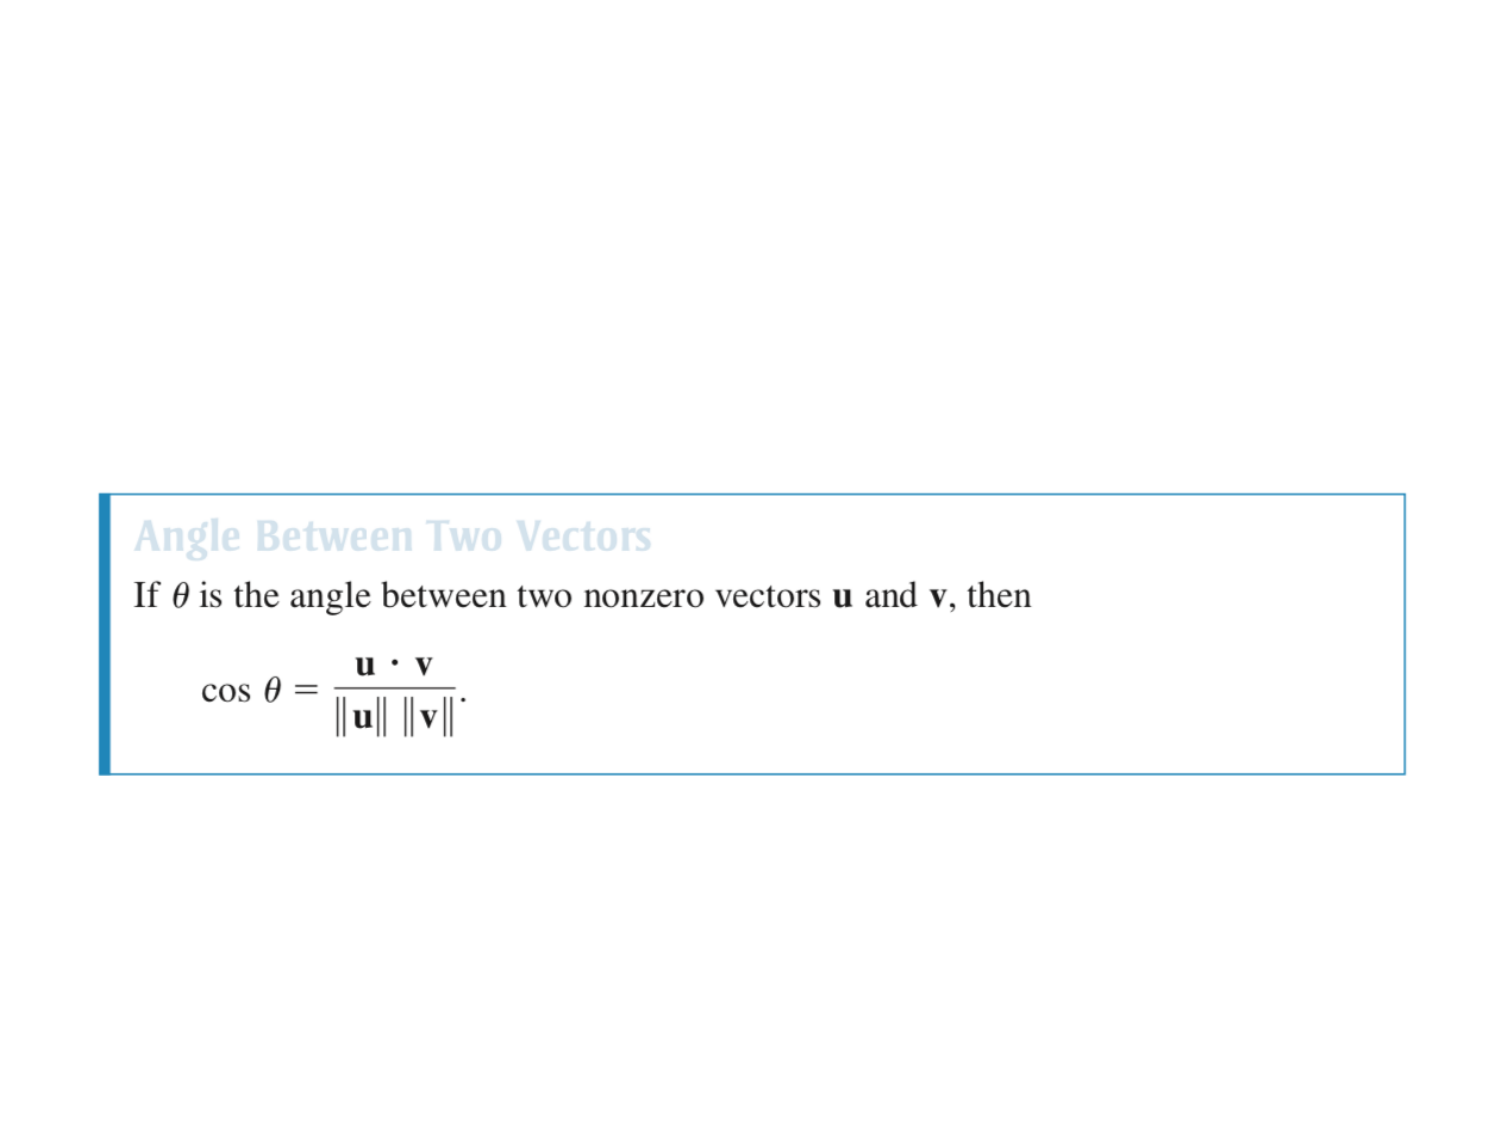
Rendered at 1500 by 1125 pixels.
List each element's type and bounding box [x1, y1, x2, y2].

list [74, 262, 1426, 1006]
